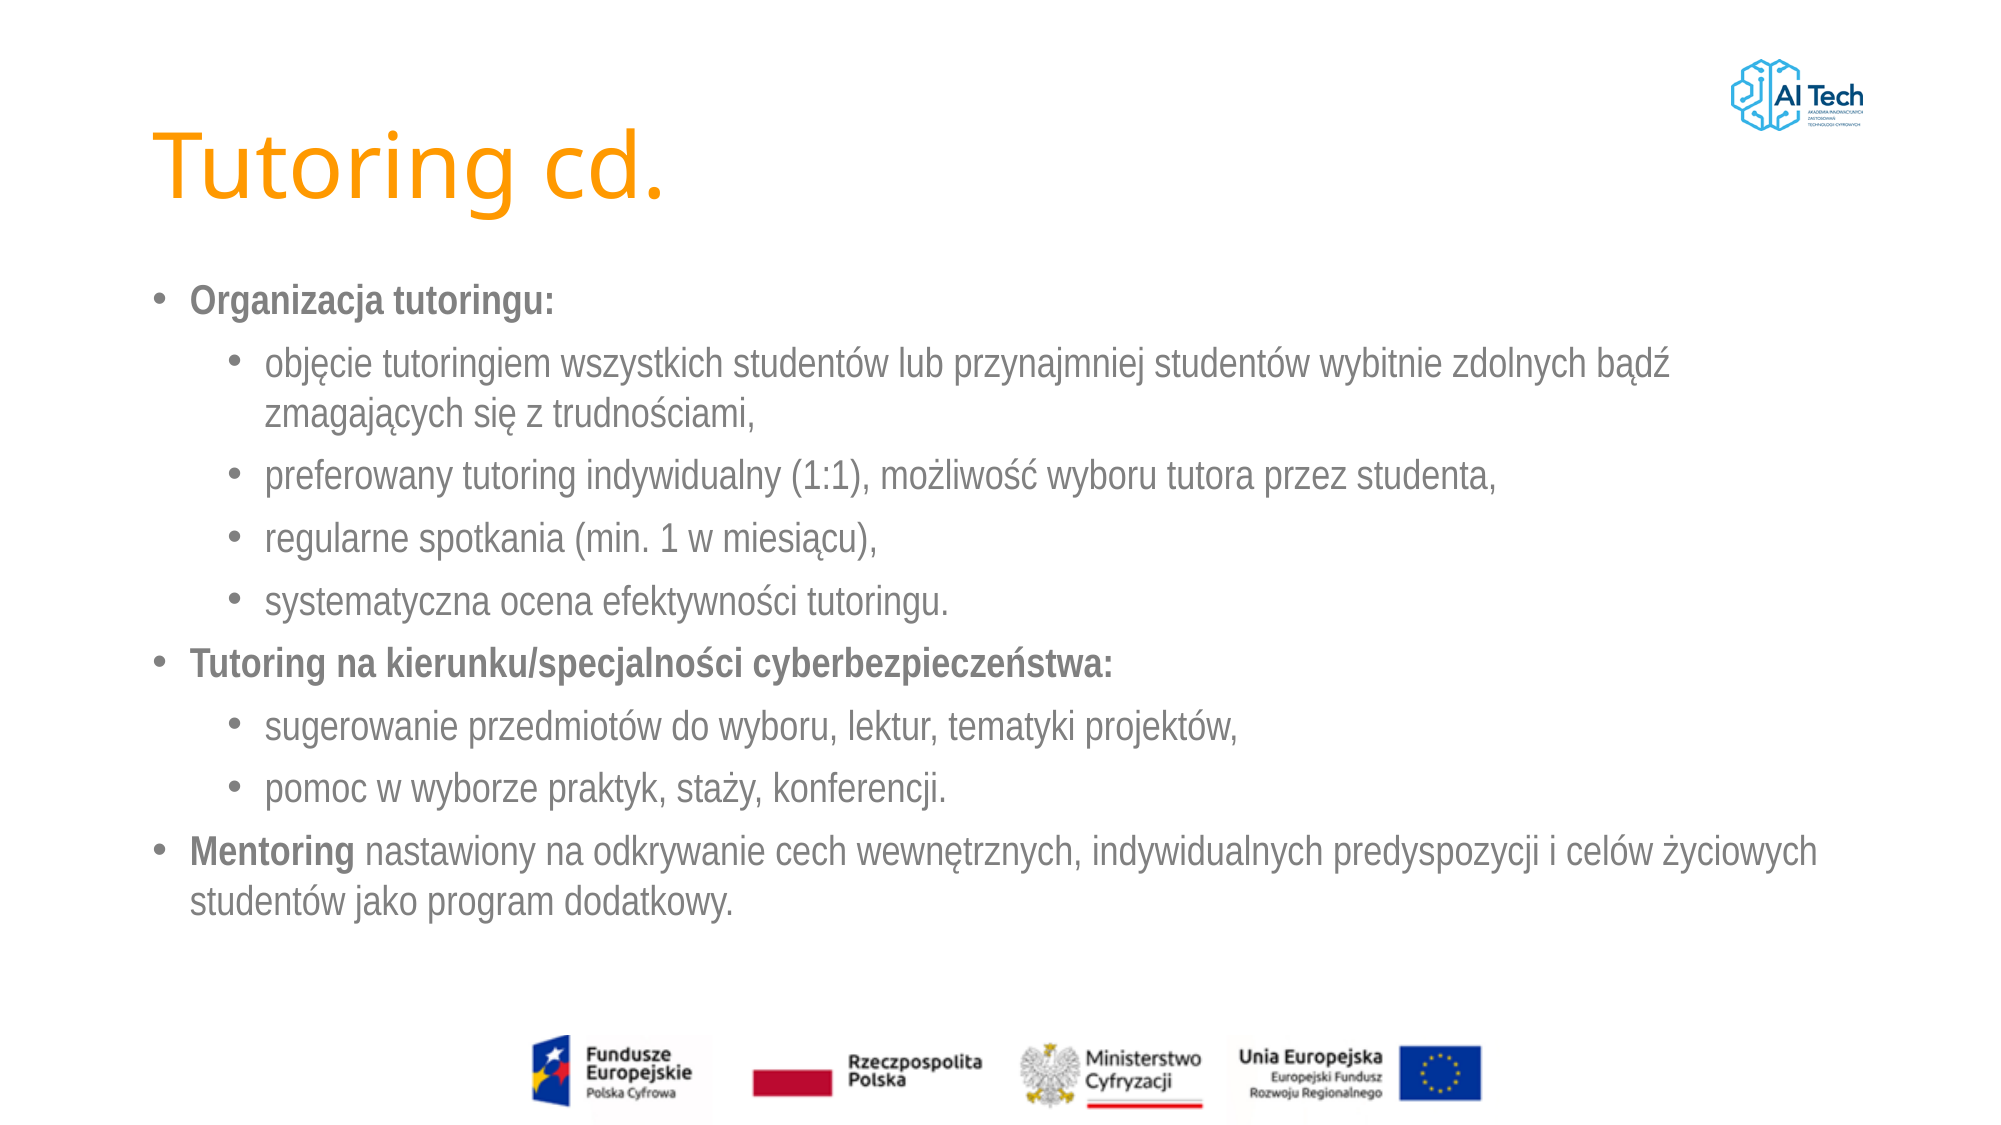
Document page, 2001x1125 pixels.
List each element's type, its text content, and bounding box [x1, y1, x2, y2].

picture [499, 1035, 1501, 1125]
list Organizacja tutoringu: objęcie tutoringiem wszystkich studentów lub przynajmniej studentów wybitnie zdolnych bądź zmagających się z trudnościami, preferowany tutoring indywidualny (1:1), możliwość wyboru tutora przez studenta, regularne spotkania (min. 1 w miesiącu), systematyczna ocena efektywności tutoringu. Tutoring na kierunku/specjalności cyberbezpieczeństwa: sugerowanie przedmiotów do wyboru, lektur, tematyki projektów, pomoc w wyborze praktyk, staży, konferencji. Mentoring nastawiony na odkrywanie cech wewnętrznych, indywidualnych predyspozycji i celów życiowych studentów jako program dodatkowy. [137, 265, 1863, 980]
title Tutoring cd. [137, 59, 1863, 265]
